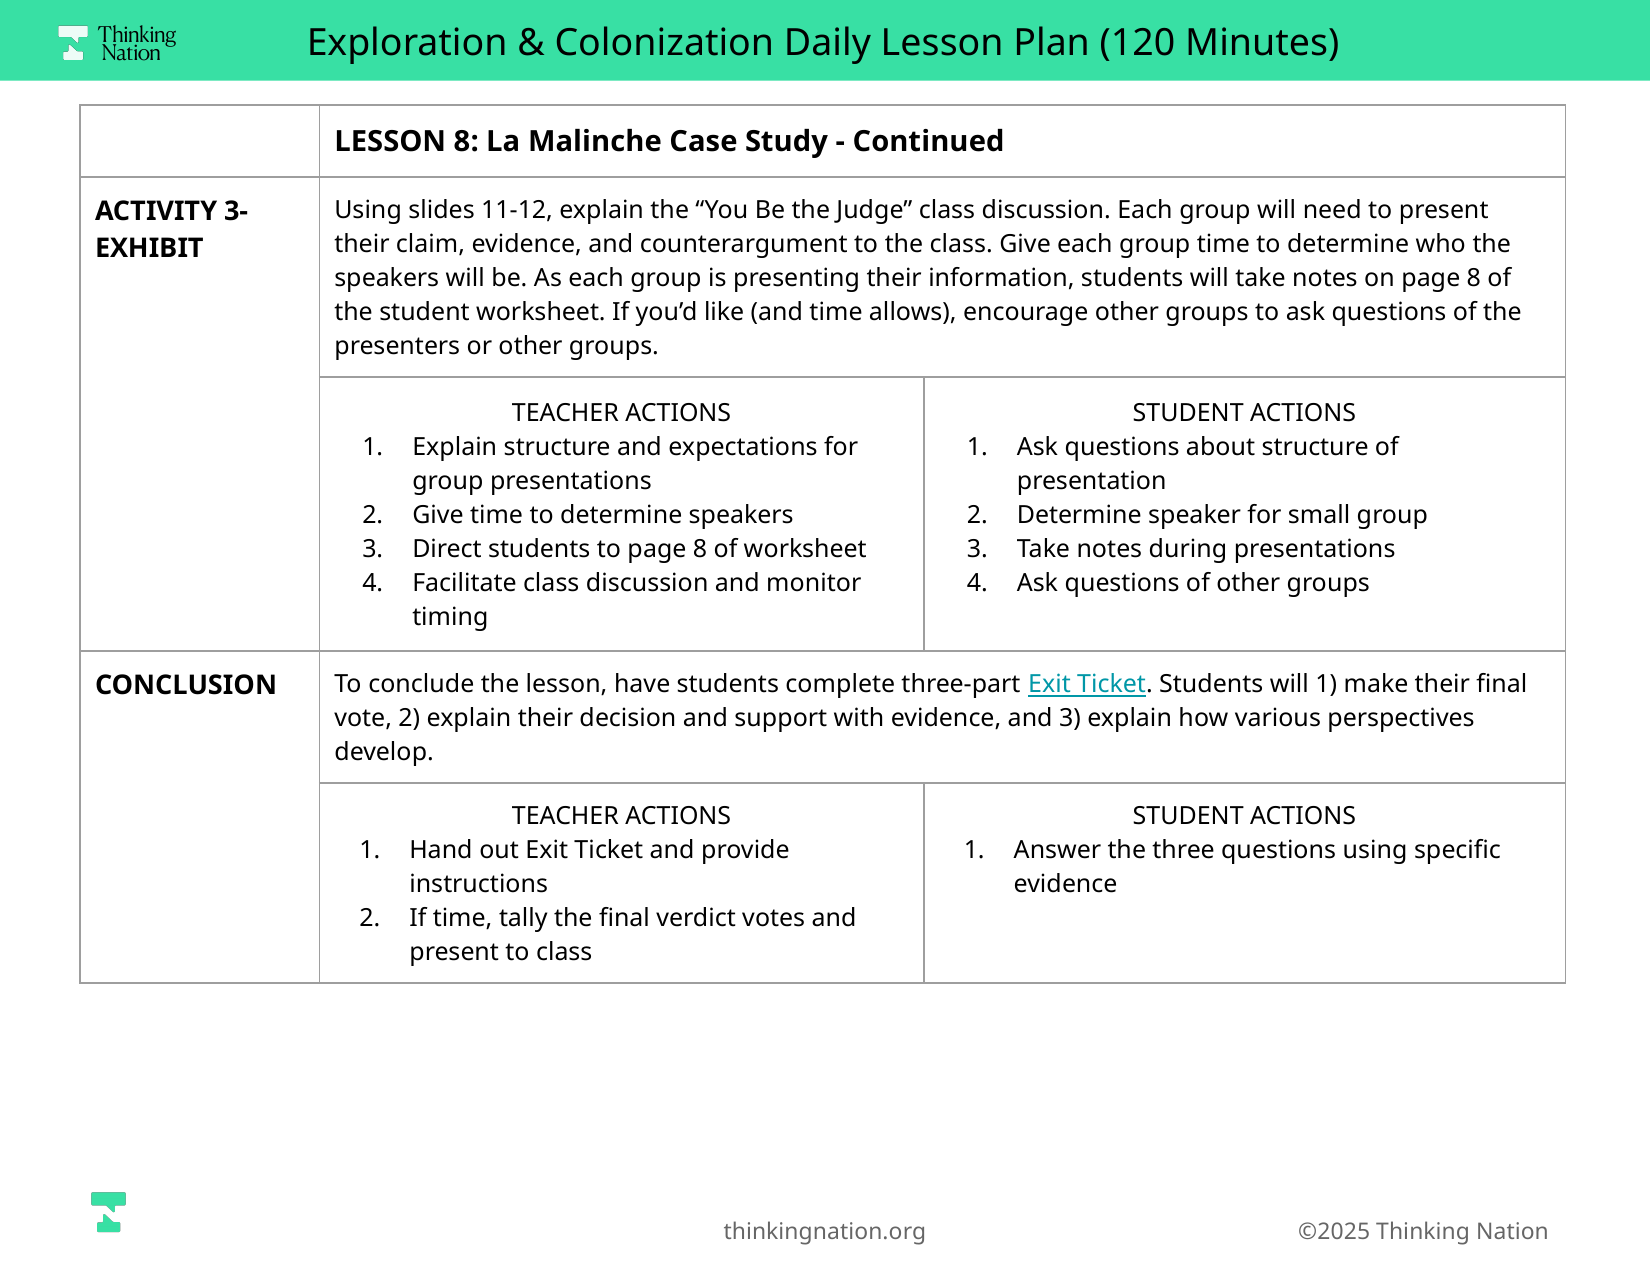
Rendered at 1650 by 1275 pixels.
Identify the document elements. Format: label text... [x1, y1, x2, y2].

table_cell To conclude the lesson, have students complete three-part Exit Ticket. Students will 1) make their final vote, 2) explain their decision and support with evidence, and 3) explain how various perspectives develop. [320, 652, 1565, 782]
text_box thinkingnation.org [629, 1200, 1021, 1240]
table_header LESSON 8: La Malinche Case Study - Continued [320, 106, 1565, 176]
table_cell TEACHER ACTIONS Explain structure and expectations for group presentations Give time to determine speakers Direct students to page 8 of worksheet Facilitate class discussion and monitor timing [320, 378, 923, 650]
picture [45, 14, 180, 71]
text_box ©2025 Thinking Nation [1174, 1200, 1566, 1240]
table_header [81, 106, 319, 176]
text_box Exploration & Colonization Daily Lesson Plan (120 Minutes) [0, 0, 1650, 81]
table_cell ACTIVITY 3- EXHIBIT [81, 178, 319, 650]
table_cell TEACHER ACTIONS Hand out Exit Ticket and provide instructions If time, tally the final verdict votes and present to class [320, 784, 923, 982]
picture [80, 1184, 136, 1240]
table_cell Using slides 11-12, explain the “You Be the Judge” class discussion. Each group will need to present their claim, evidence, and counterargument to the class. Give each group time to determine who the speakers will be. As each group is presenting their information, students will take notes on page 8 of the student worksheet. If you’d like (and time allows), encourage other groups to ask questions of the presenters or other groups. [320, 178, 1565, 376]
table_cell STUDENT ACTIONS Ask questions about structure of presentation Determine speaker for small group Take notes during presentations Ask questions of other groups [925, 378, 1565, 650]
table_cell CONCLUSION [81, 652, 319, 982]
table_cell STUDENT ACTIONS Answer the three questions using specific evidence [925, 784, 1565, 982]
